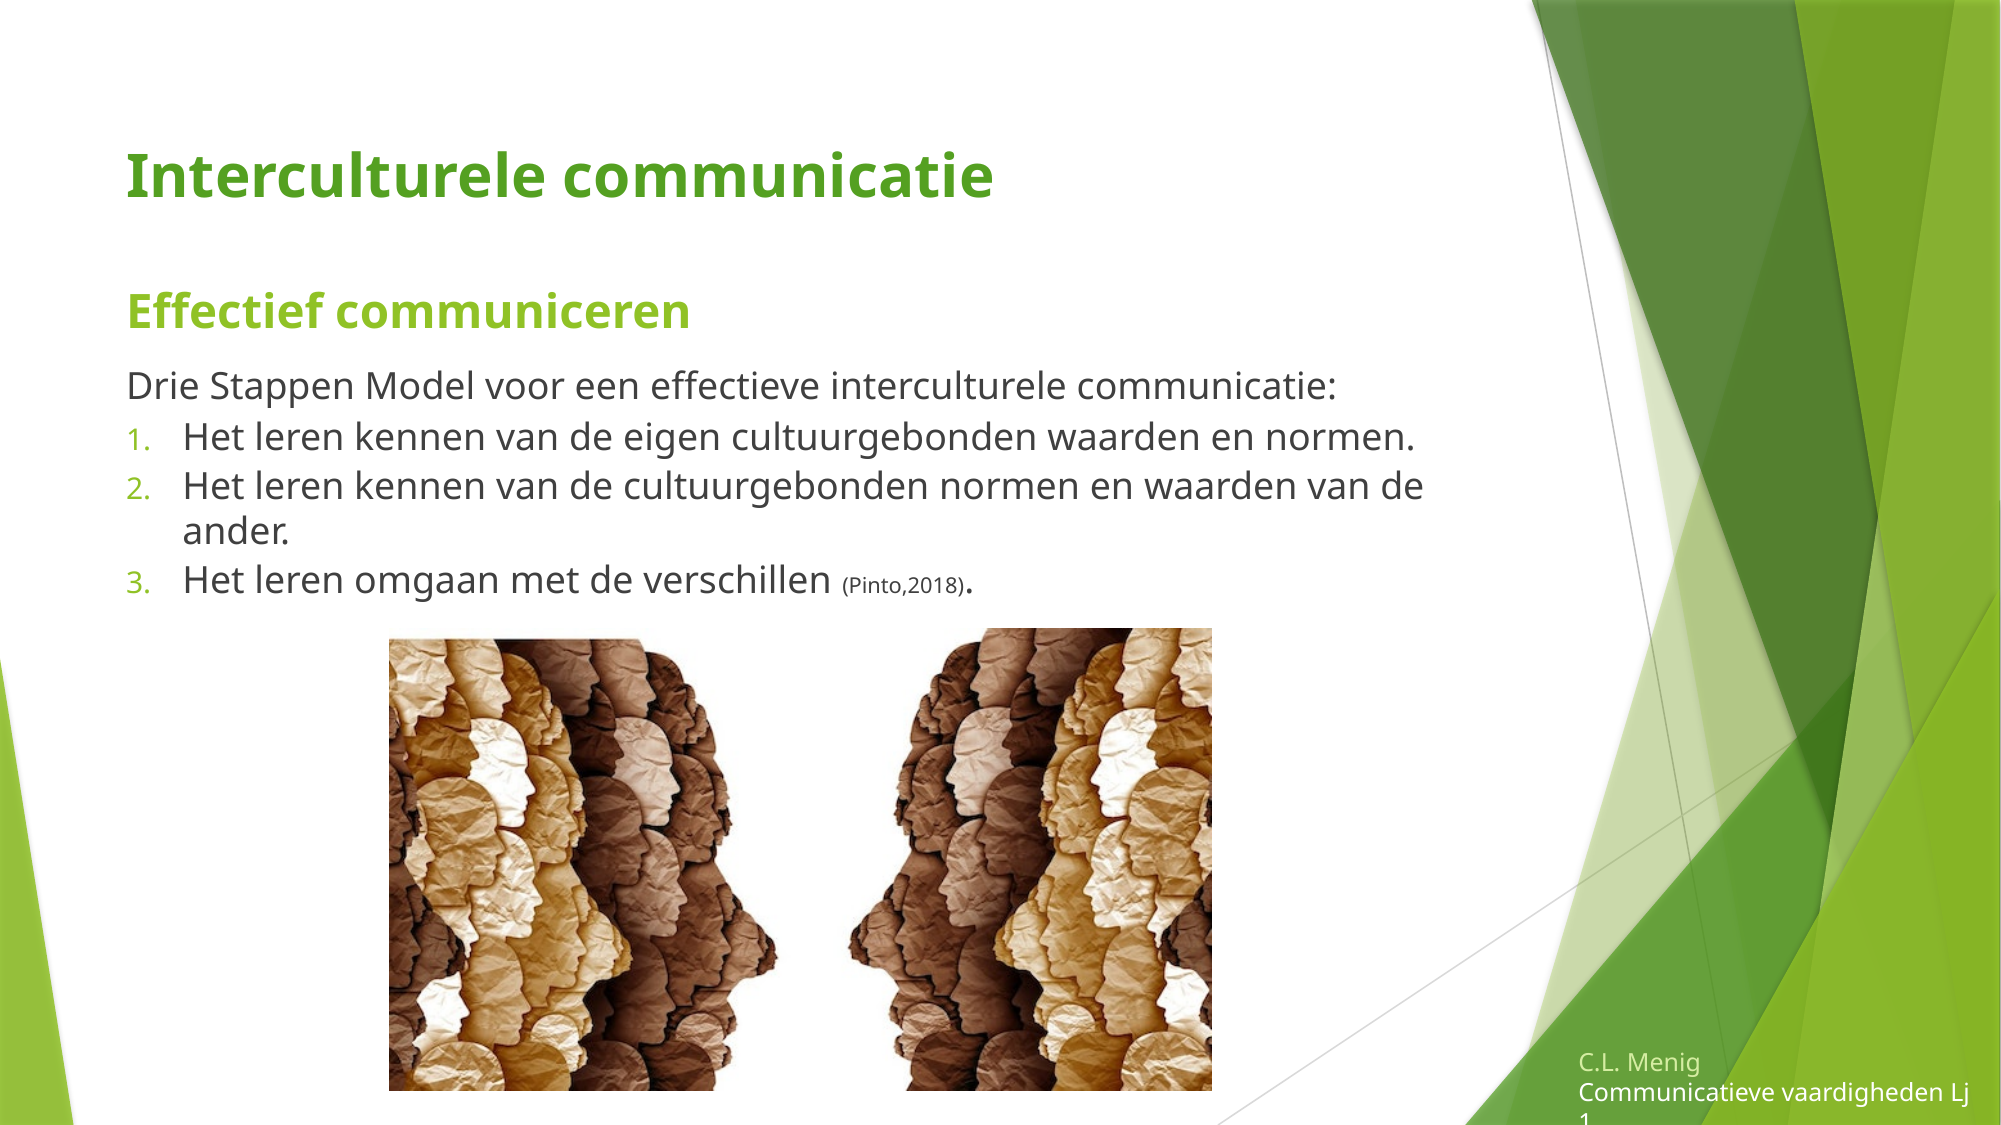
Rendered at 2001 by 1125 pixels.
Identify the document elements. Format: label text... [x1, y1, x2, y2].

list Drie Stappen Model voor een effectieve interculturele communicatie: Het leren kennen van de eigen cultuurgebonden waarden en normen. Het leren kennen van de cultuurgebonden normen en waarden van de ander. Het leren omgaan met de verschillen (Pinto,2018). [111, 354, 1522, 992]
text_box C.L. Menig Communicatieve vaardigheden Lj 1 [1563, 1038, 2000, 1125]
picture [388, 627, 1212, 1091]
text_box Interculturele communicatie Effectief communiceren [111, 129, 1522, 347]
